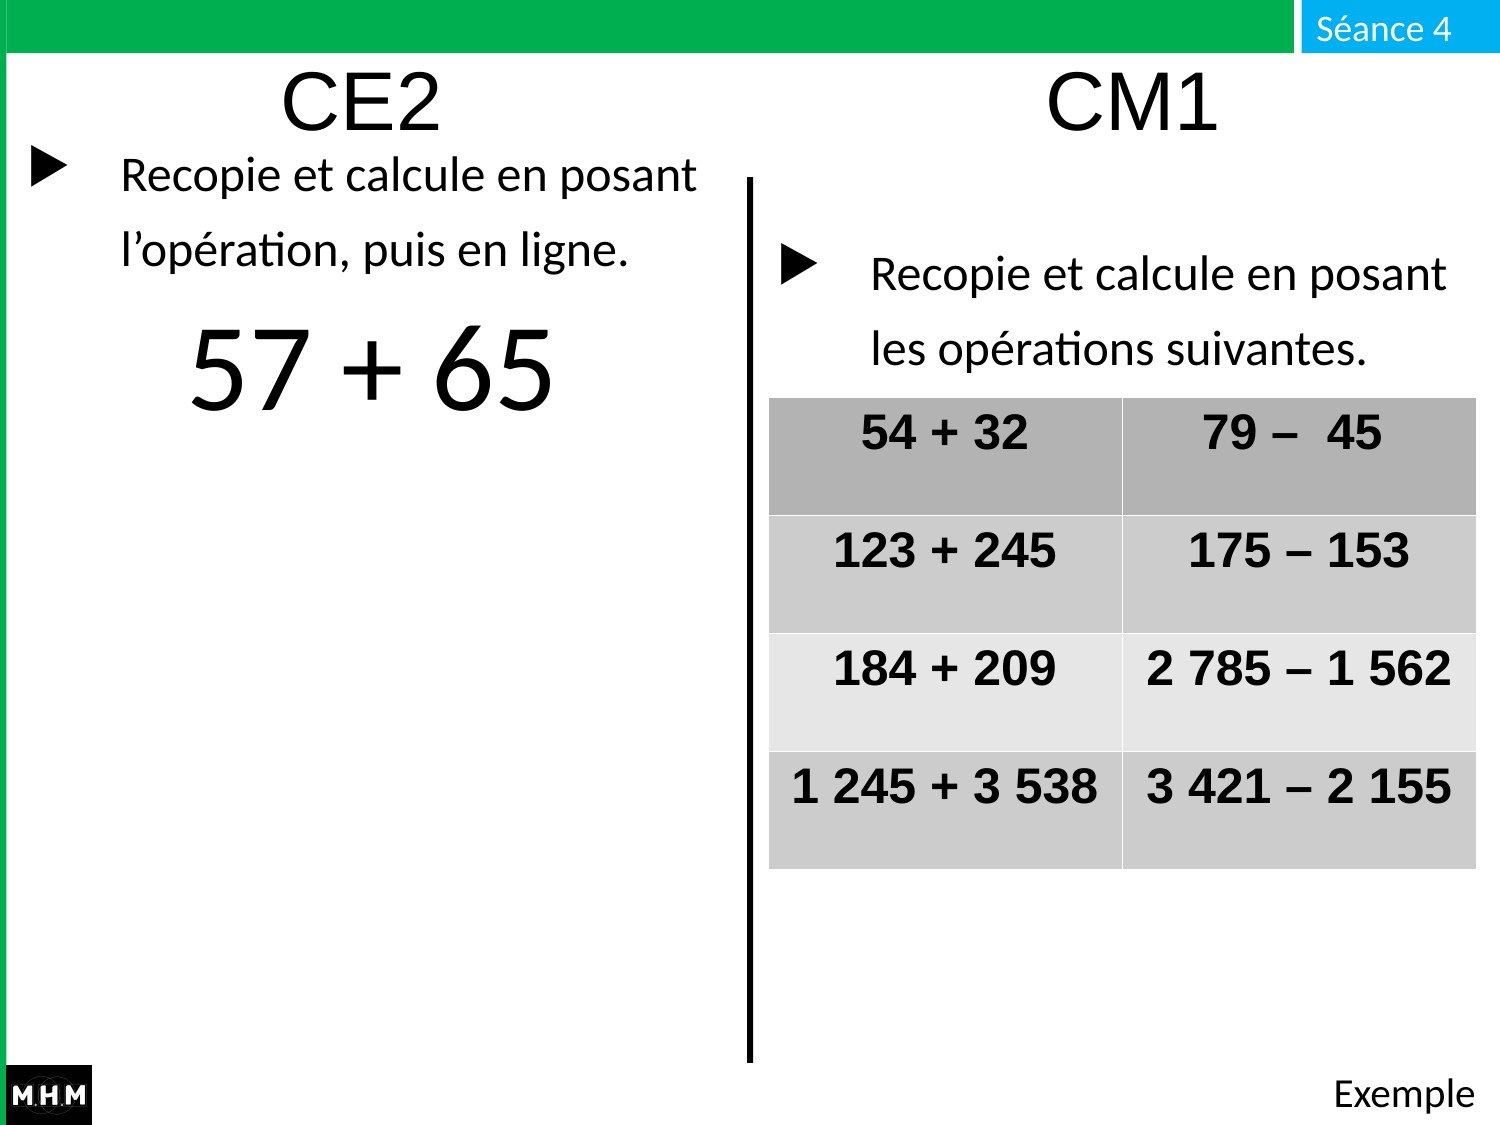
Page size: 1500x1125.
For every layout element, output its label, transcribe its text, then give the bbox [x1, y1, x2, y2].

table_cell 2 785 – 1 562 [1123, 634, 1476, 751]
table_cell 1 245 + 3 538 [769, 752, 1122, 869]
table_cell 123 + 245 [769, 516, 1122, 633]
text_box Recopie et calcule en posant les opérations suivantes. [761, 246, 1477, 383]
table_header 54 + 32 [769, 398, 1122, 515]
table_cell 3 421 – 2 155 [1123, 752, 1476, 869]
text_box 57 + 65 [94, 278, 650, 443]
title Recopie et calcule en posant l’opération, puis en ligne. [11, 147, 751, 284]
text_box Exemple [1318, 1064, 1500, 1125]
text_box CE2 CM1 [265, 39, 1241, 148]
picture [6, 1065, 92, 1125]
table_cell 175 – 153 [1123, 516, 1476, 633]
table_cell 184 + 209 [769, 634, 1122, 751]
table_header 79 – 45 [1123, 398, 1476, 515]
